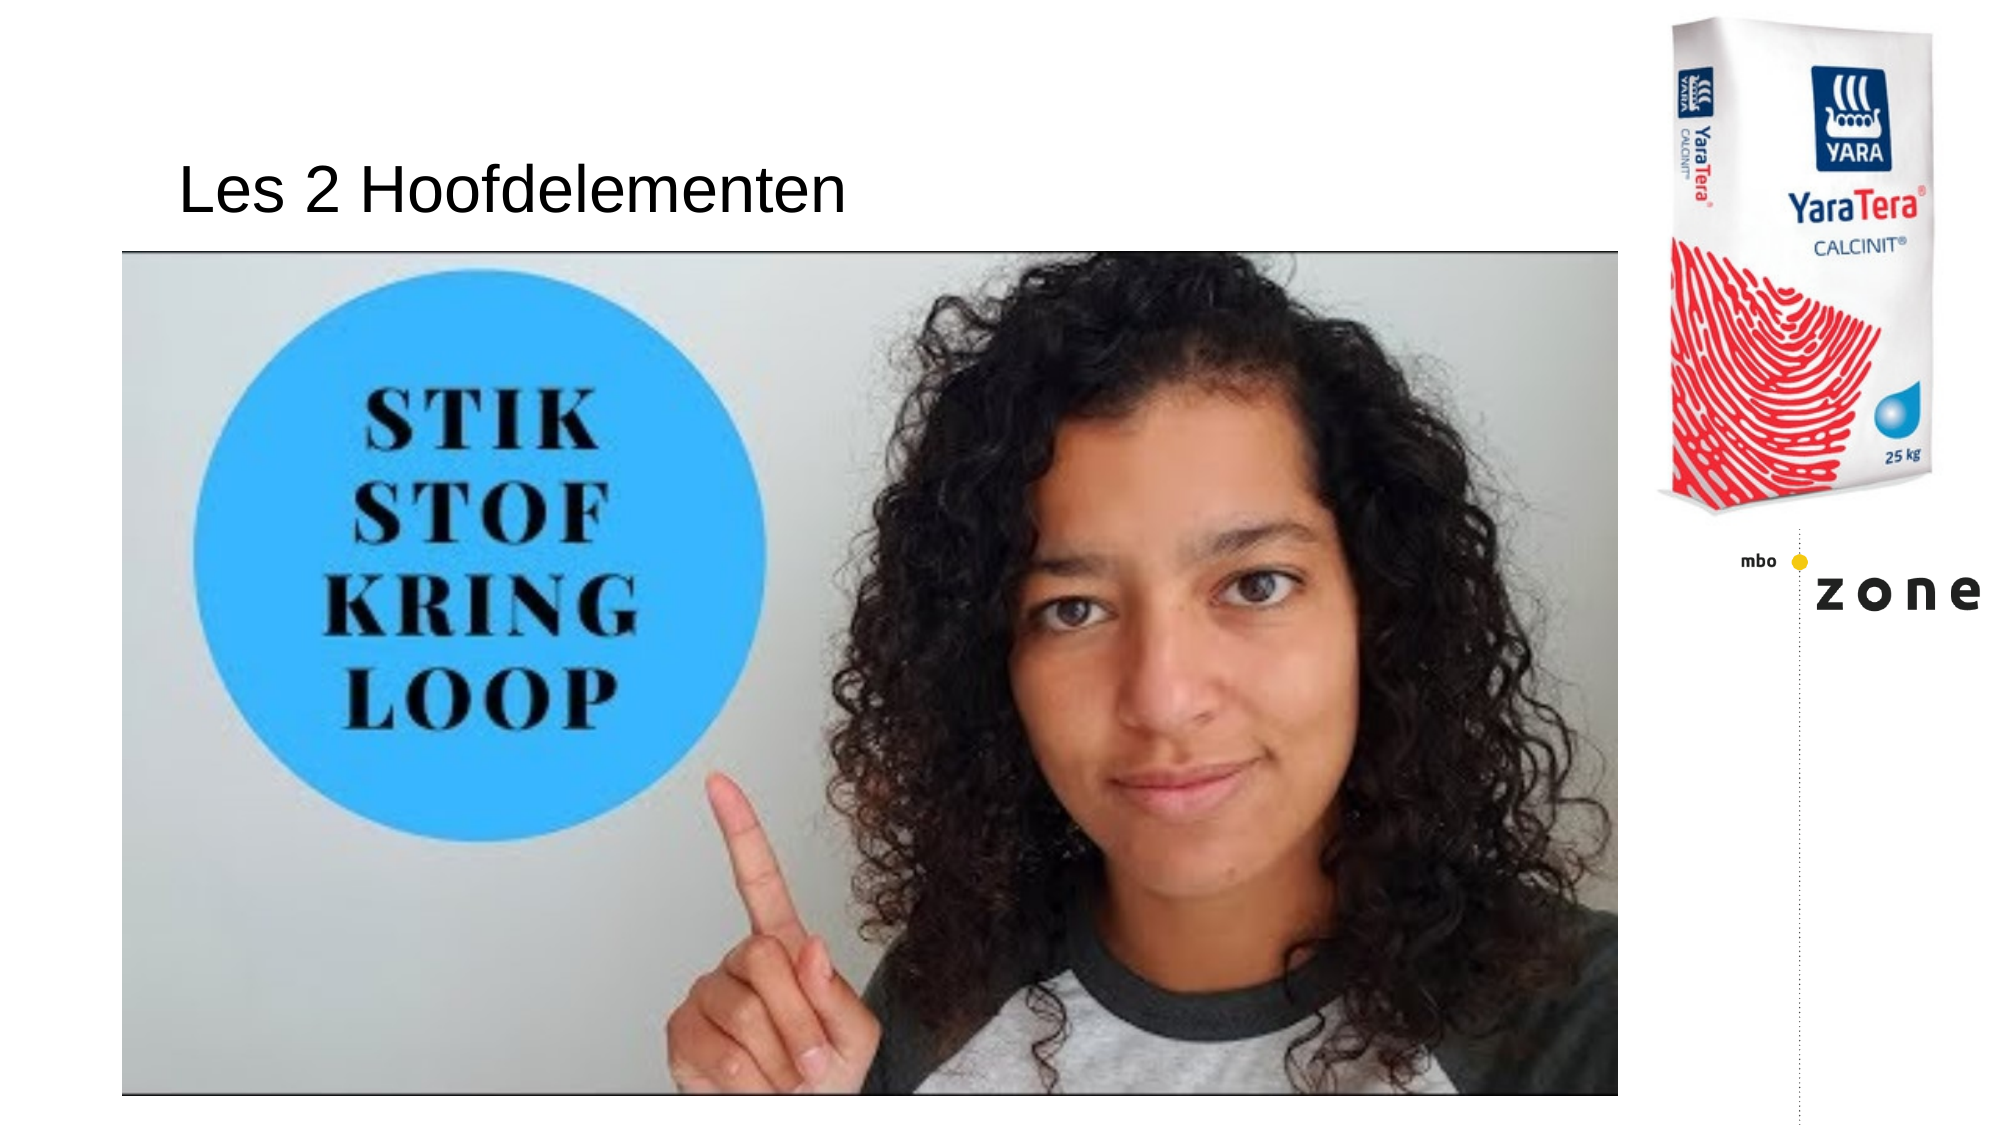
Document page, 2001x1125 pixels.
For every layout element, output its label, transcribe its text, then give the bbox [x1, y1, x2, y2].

text_box Les 2 Hoofdelementen [163, 138, 1618, 234]
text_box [121, 250, 1619, 1096]
picture [1596, 0, 2001, 1125]
